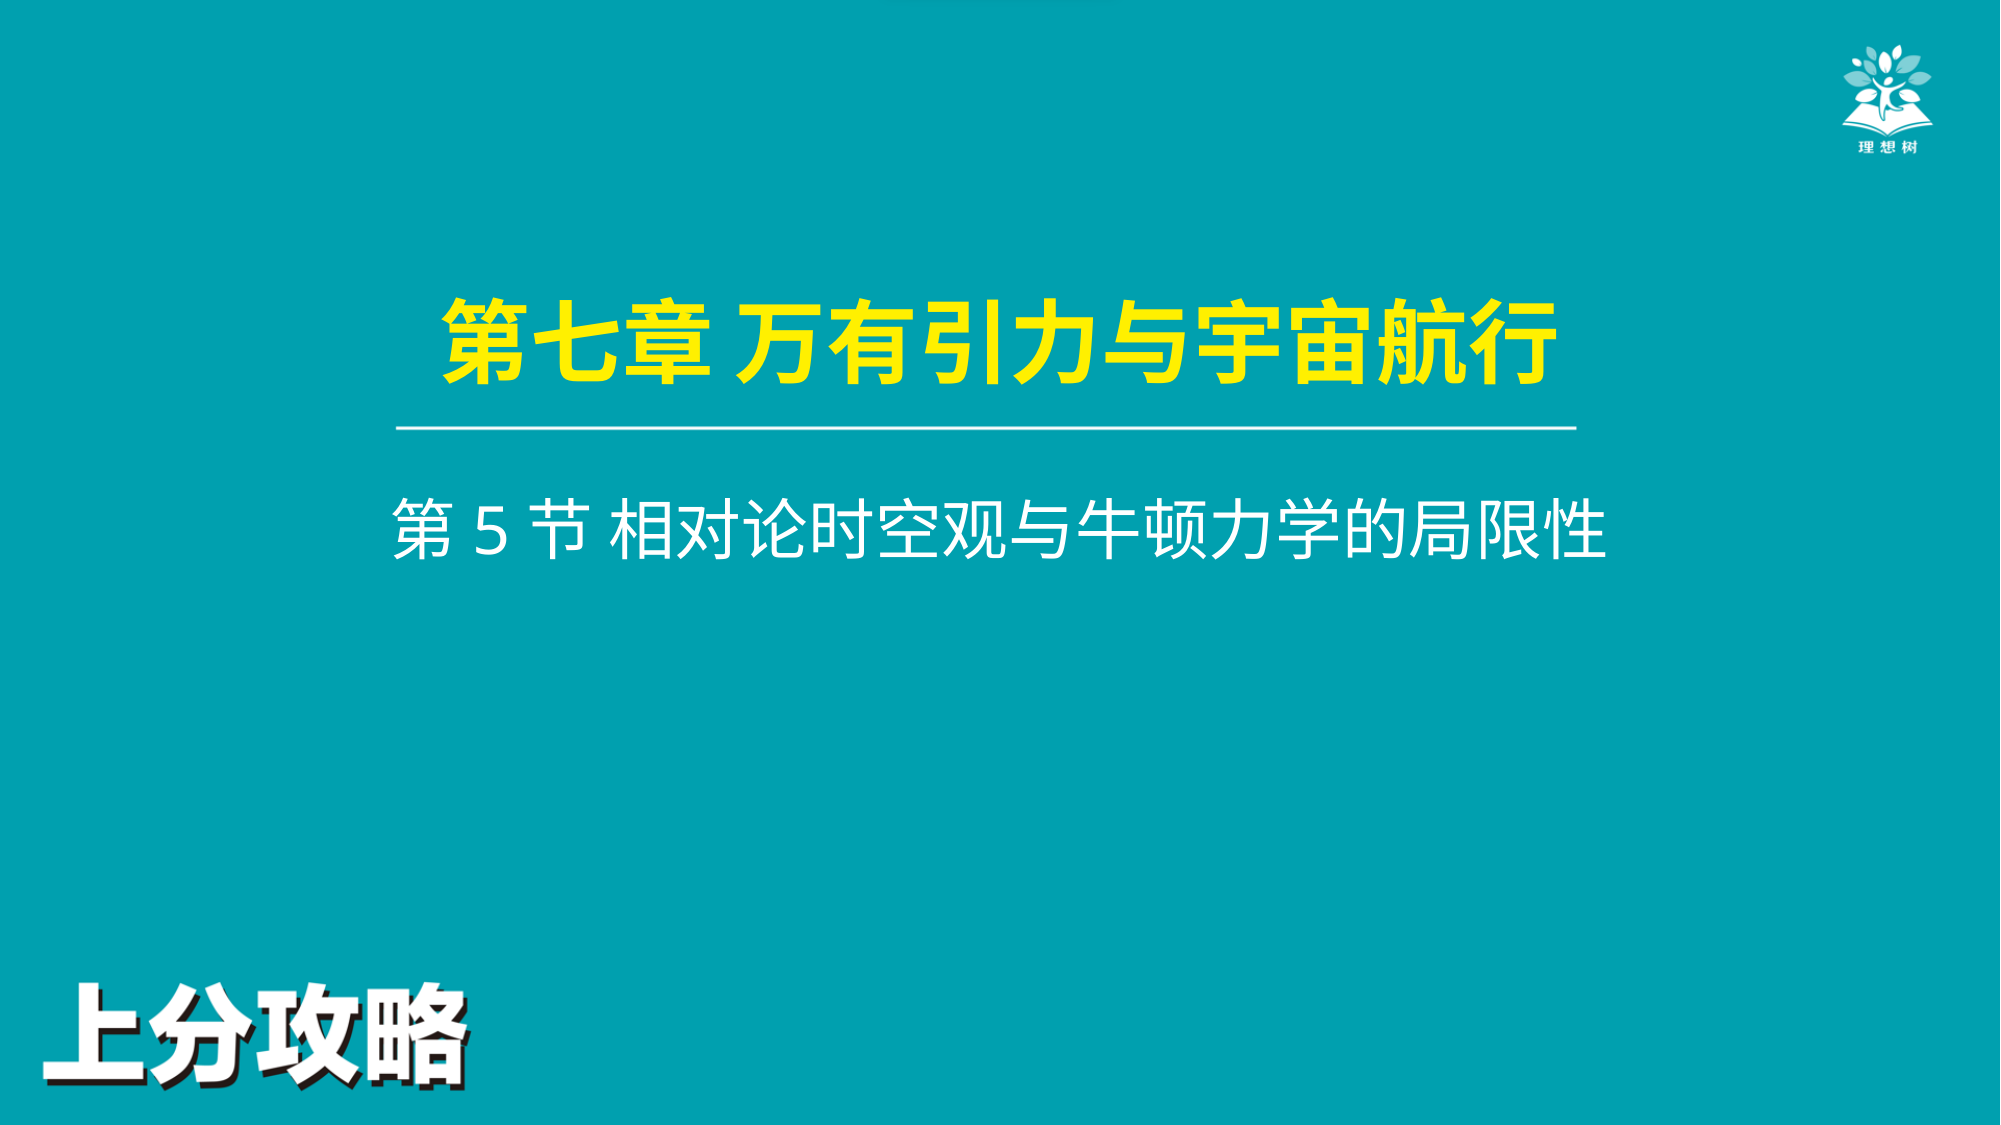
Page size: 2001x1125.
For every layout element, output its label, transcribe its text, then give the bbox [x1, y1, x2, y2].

picture [0, 579, 2000, 1125]
picture [0, 413, 2000, 472]
picture [0, 0, 2000, 265]
text_box 第5节 相对论时空观与牛顿力学的局限性 [0, 472, 2000, 579]
text_box 第七章 万有引力与宇宙航行 [0, 265, 2000, 413]
